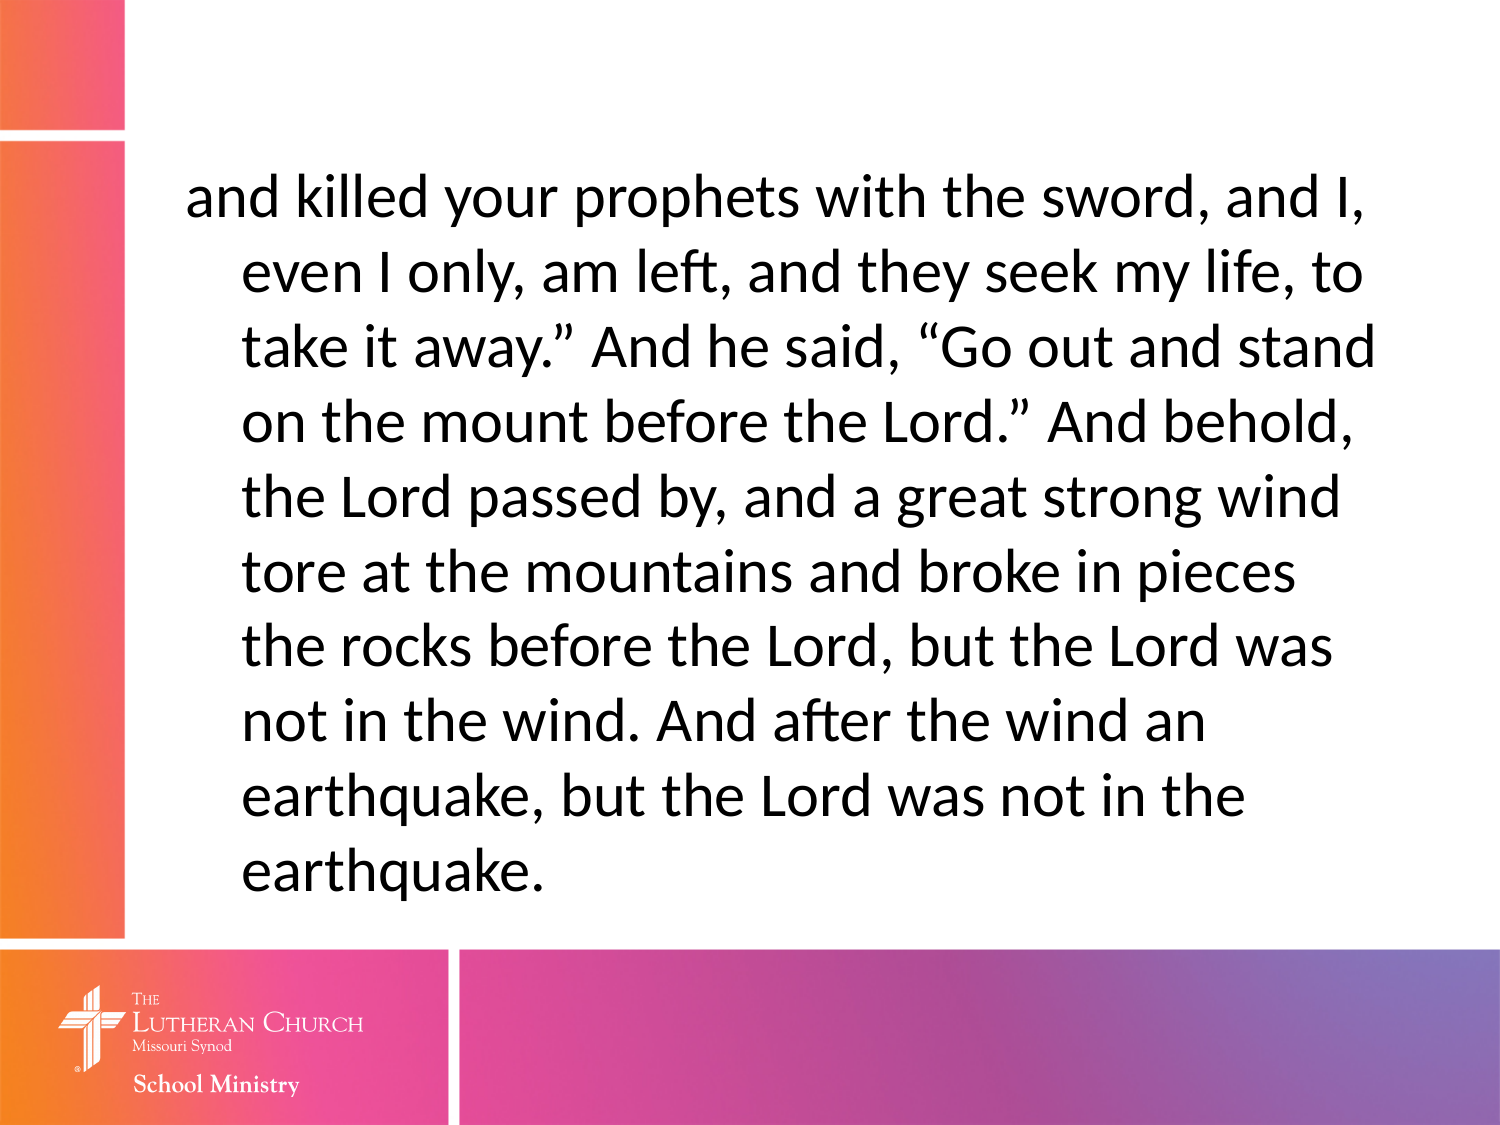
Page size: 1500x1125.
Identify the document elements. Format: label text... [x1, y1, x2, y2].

list and killed your prophets with the sword, and I, even I only, am left, and they seek my life, to take it away.” And he said, “Go out and stand on the mount before the Lord.” And behold, the Lord passed by, and a great strong wind tore at the mountains and broke in pieces the rocks before the Lord, but the Lord was not in the wind. And after the wind an earthquake, but the Lord was not in the earthquake. [170, 59, 1397, 918]
picture [0, 0, 1500, 1125]
